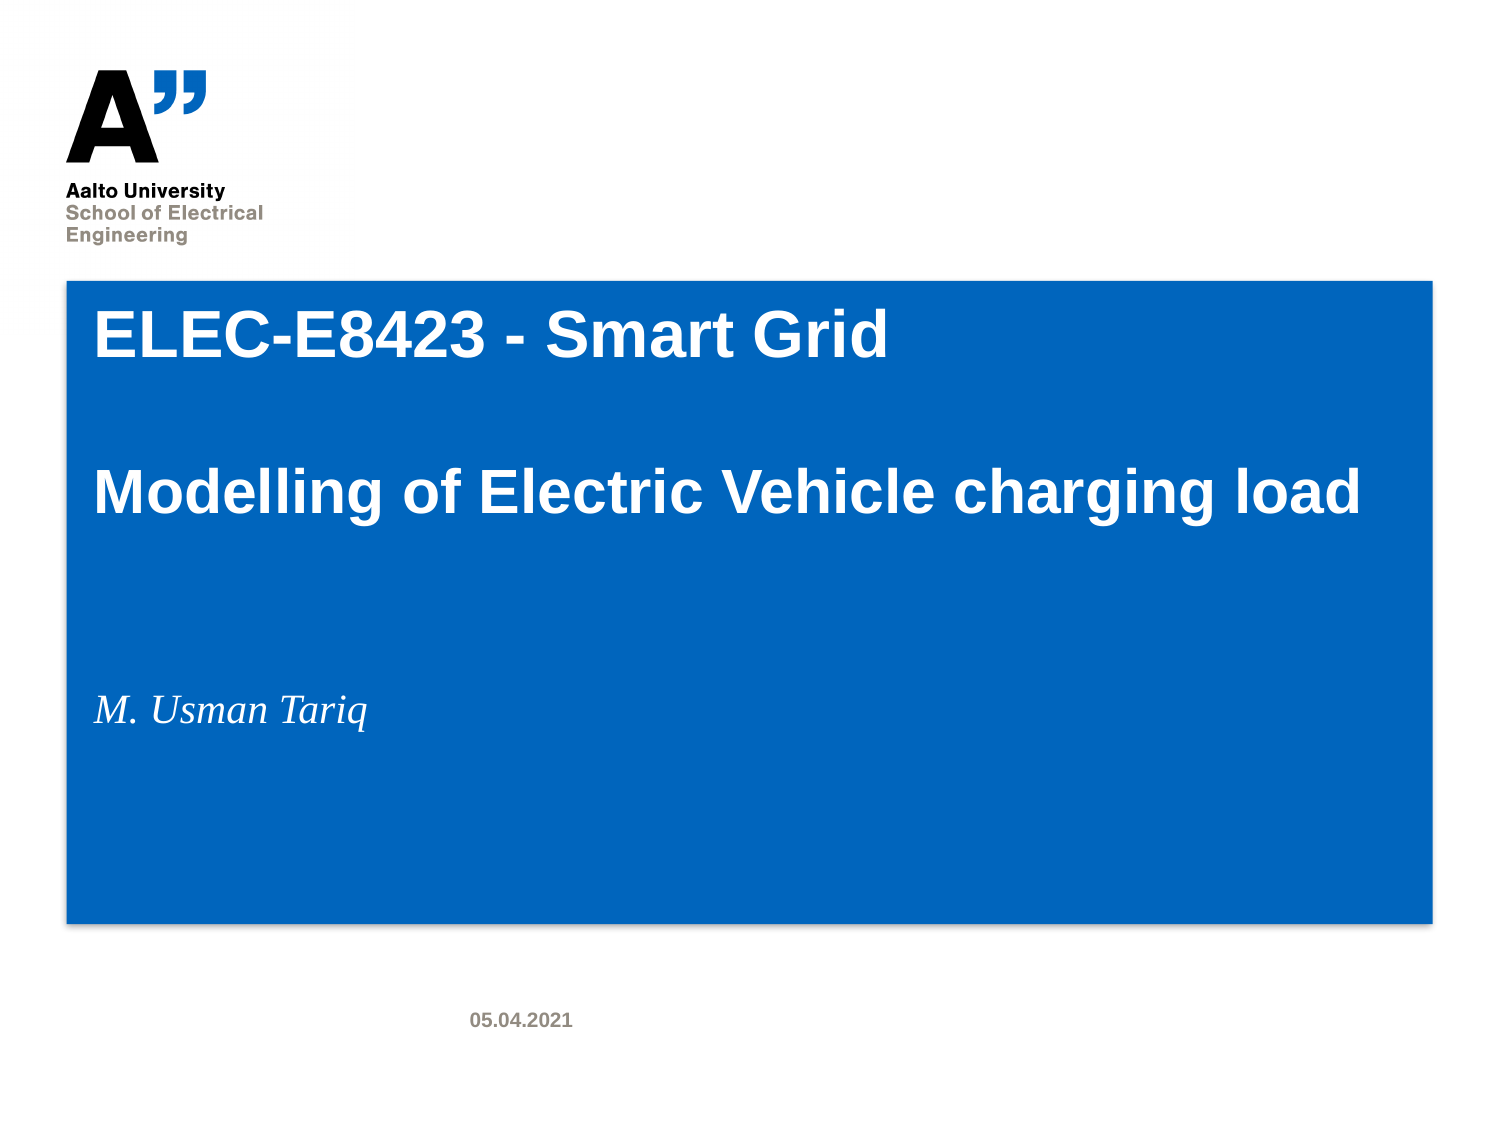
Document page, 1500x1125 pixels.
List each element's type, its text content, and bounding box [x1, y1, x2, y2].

title ELEC-E8423 - Smart Grid Modelling of Electric Vehicle charging load [93, 290, 1370, 687]
subtitle M. Usman Tariq [93, 686, 1125, 904]
picture [0, 0, 355, 335]
list 05.04.2021 [469, 1006, 803, 1082]
